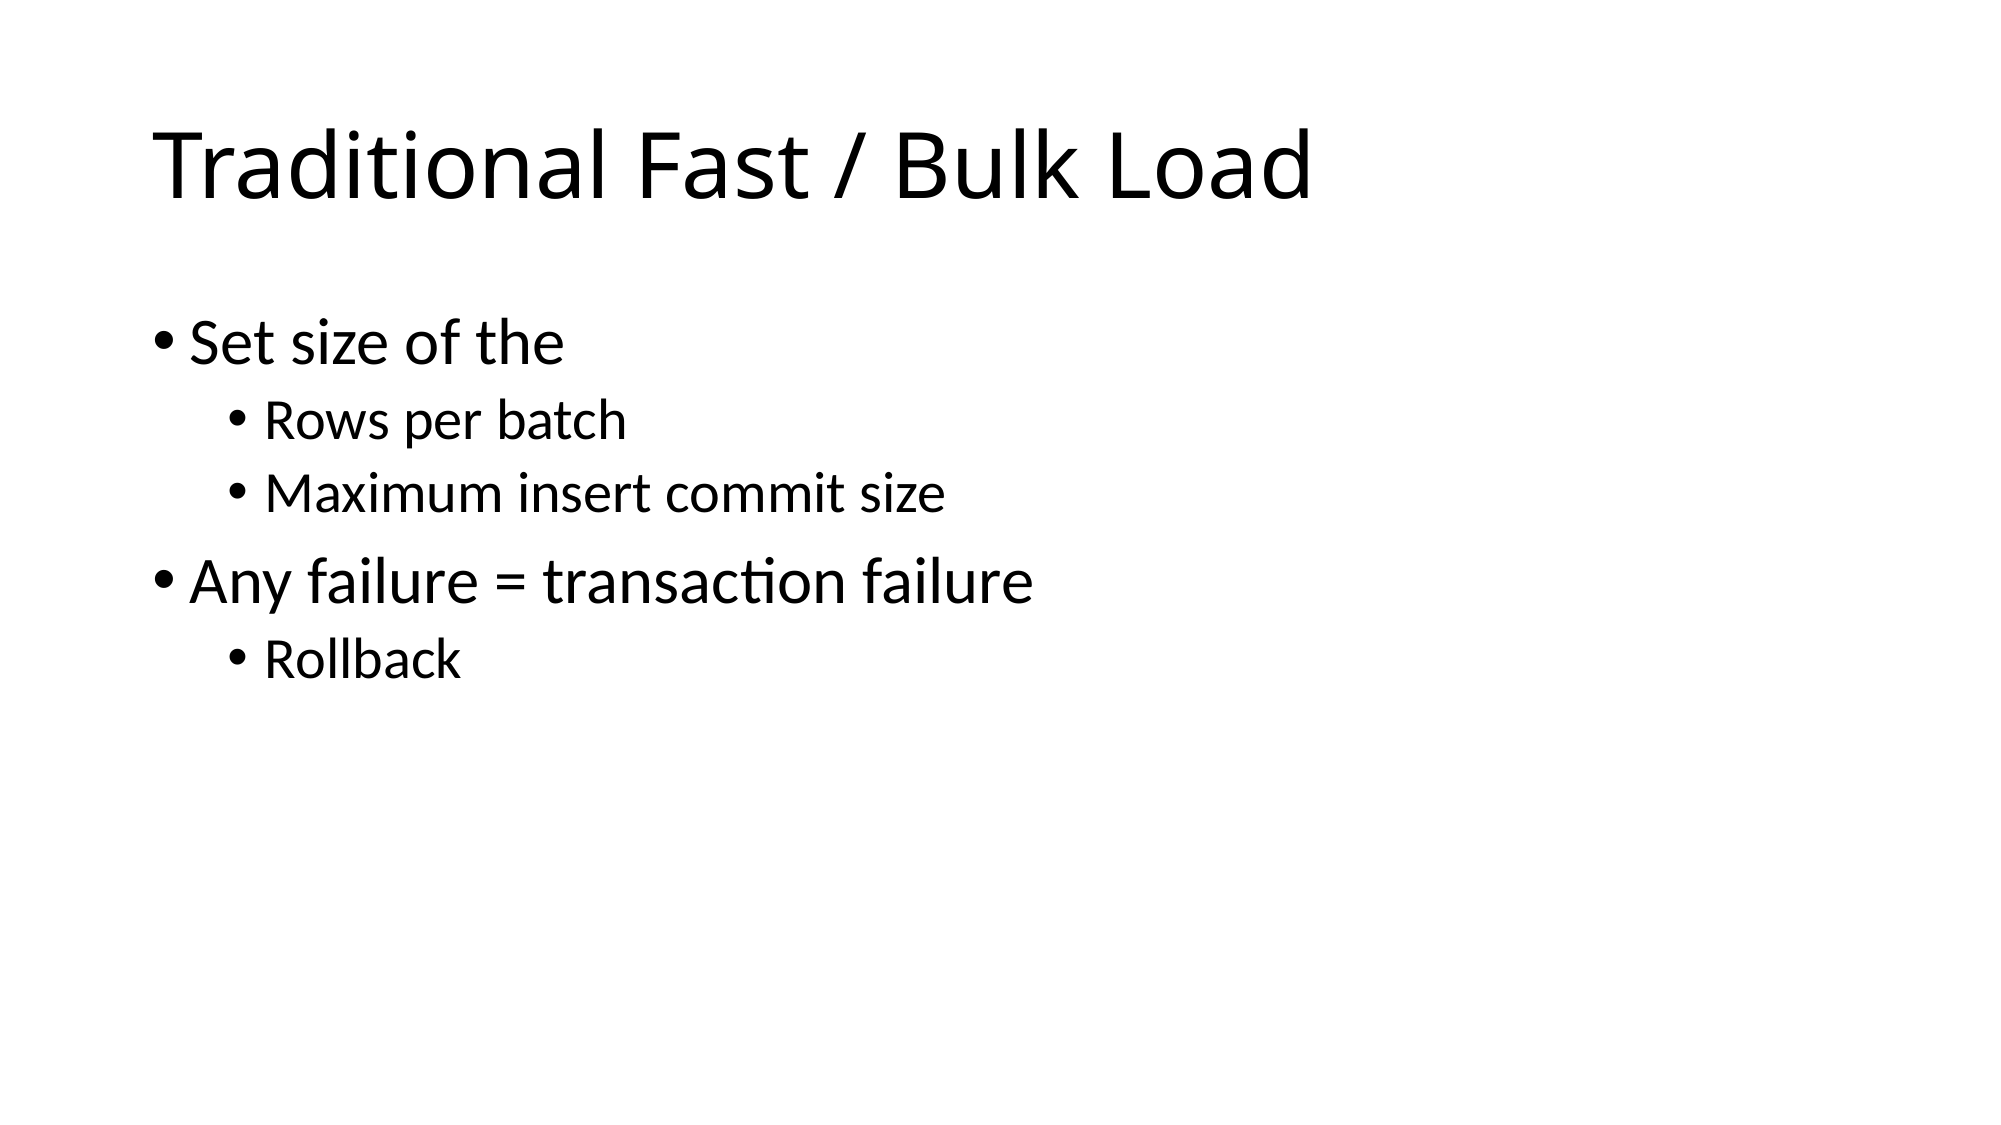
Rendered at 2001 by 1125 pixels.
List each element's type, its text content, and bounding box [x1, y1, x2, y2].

list Set size of the Rows per batch Maximum insert commit size Any failure = transaction failure Rollback [137, 299, 1863, 1014]
title Traditional Fast / Bulk Load [137, 59, 1863, 278]
